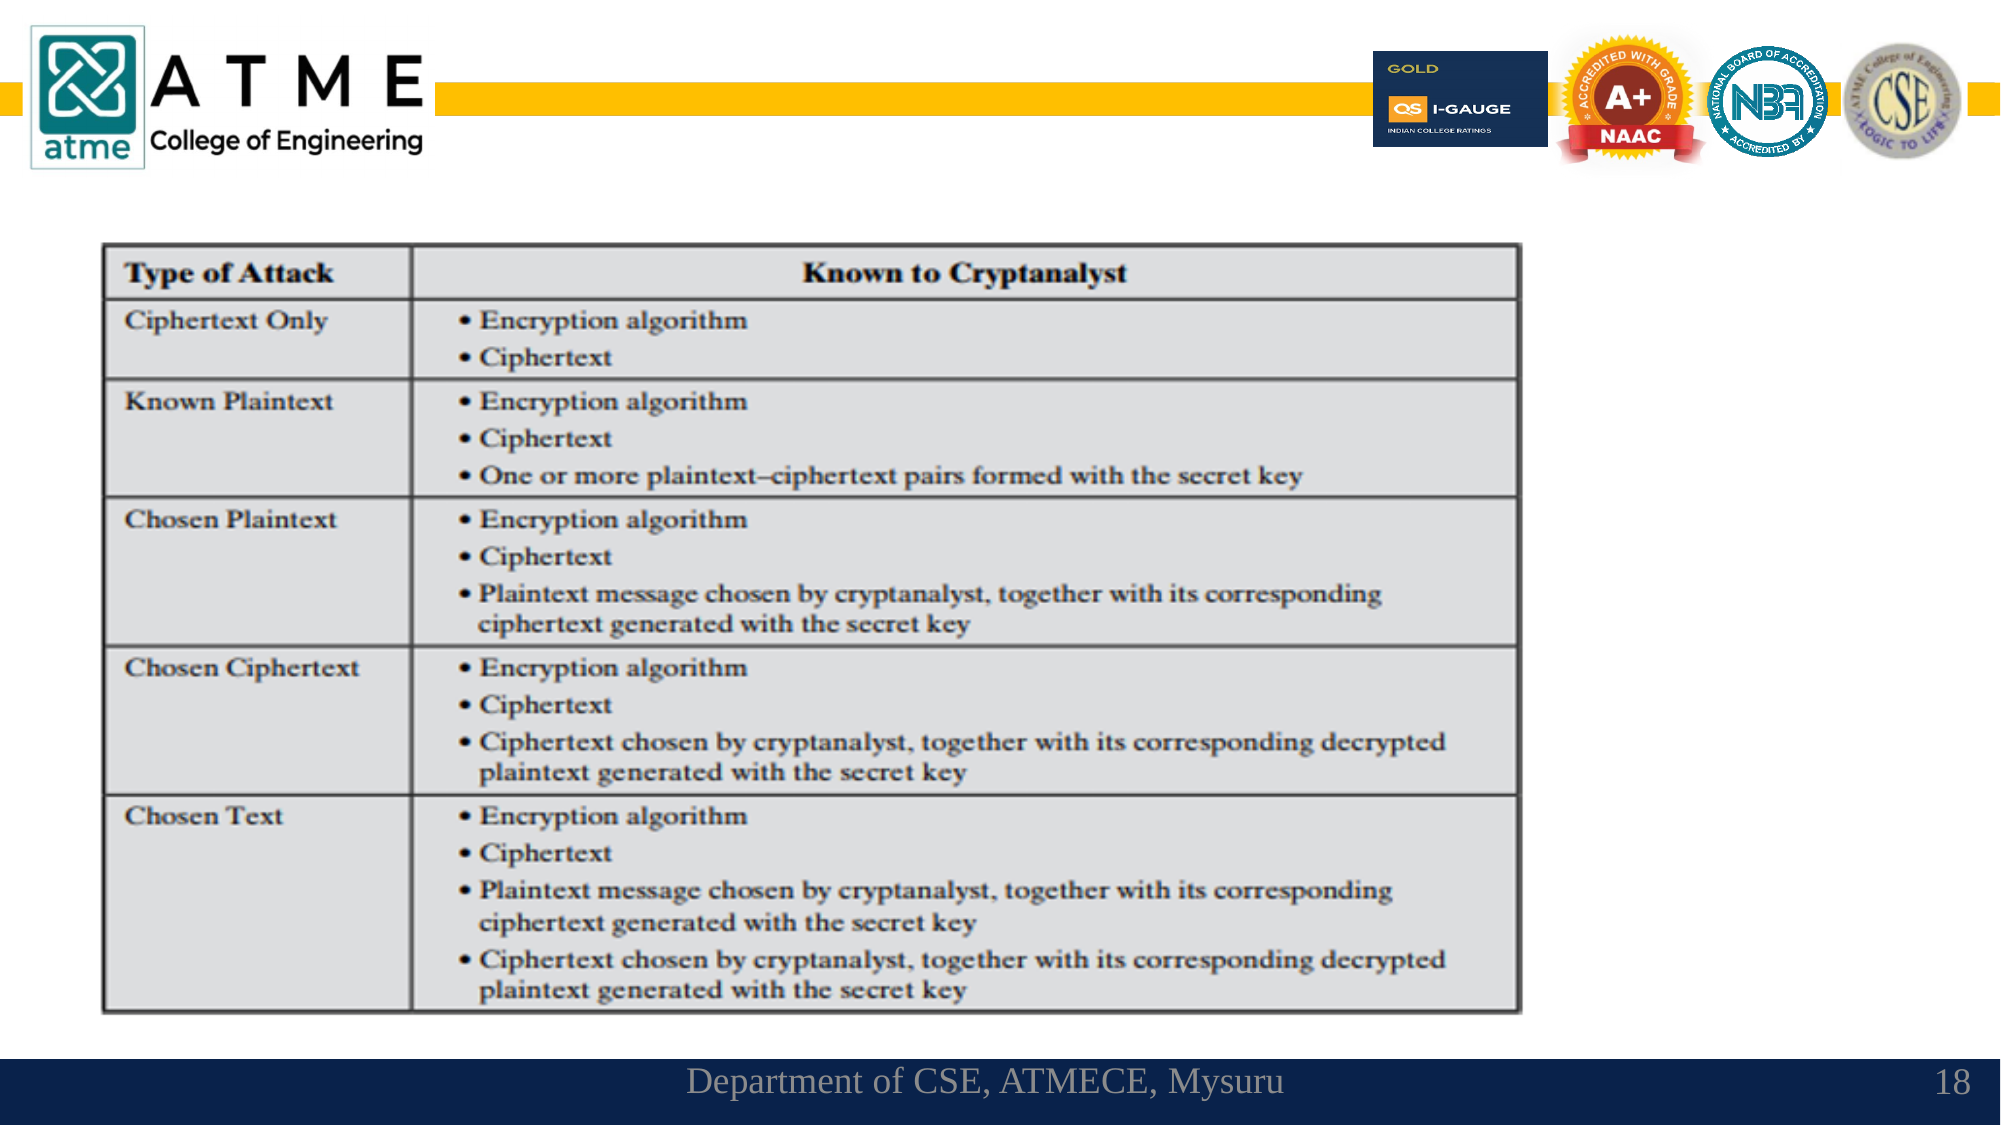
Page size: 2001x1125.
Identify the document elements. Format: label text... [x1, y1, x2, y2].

picture [0, 1059, 2001, 1125]
footer Department of CSE, ATMECE, Mysuru [501, 1056, 1470, 1102]
picture [83, 211, 1560, 1048]
picture [22, 15, 435, 178]
picture [1840, 26, 1968, 176]
slide_number 18 [1511, 1057, 1972, 1103]
picture [1373, 20, 1828, 180]
